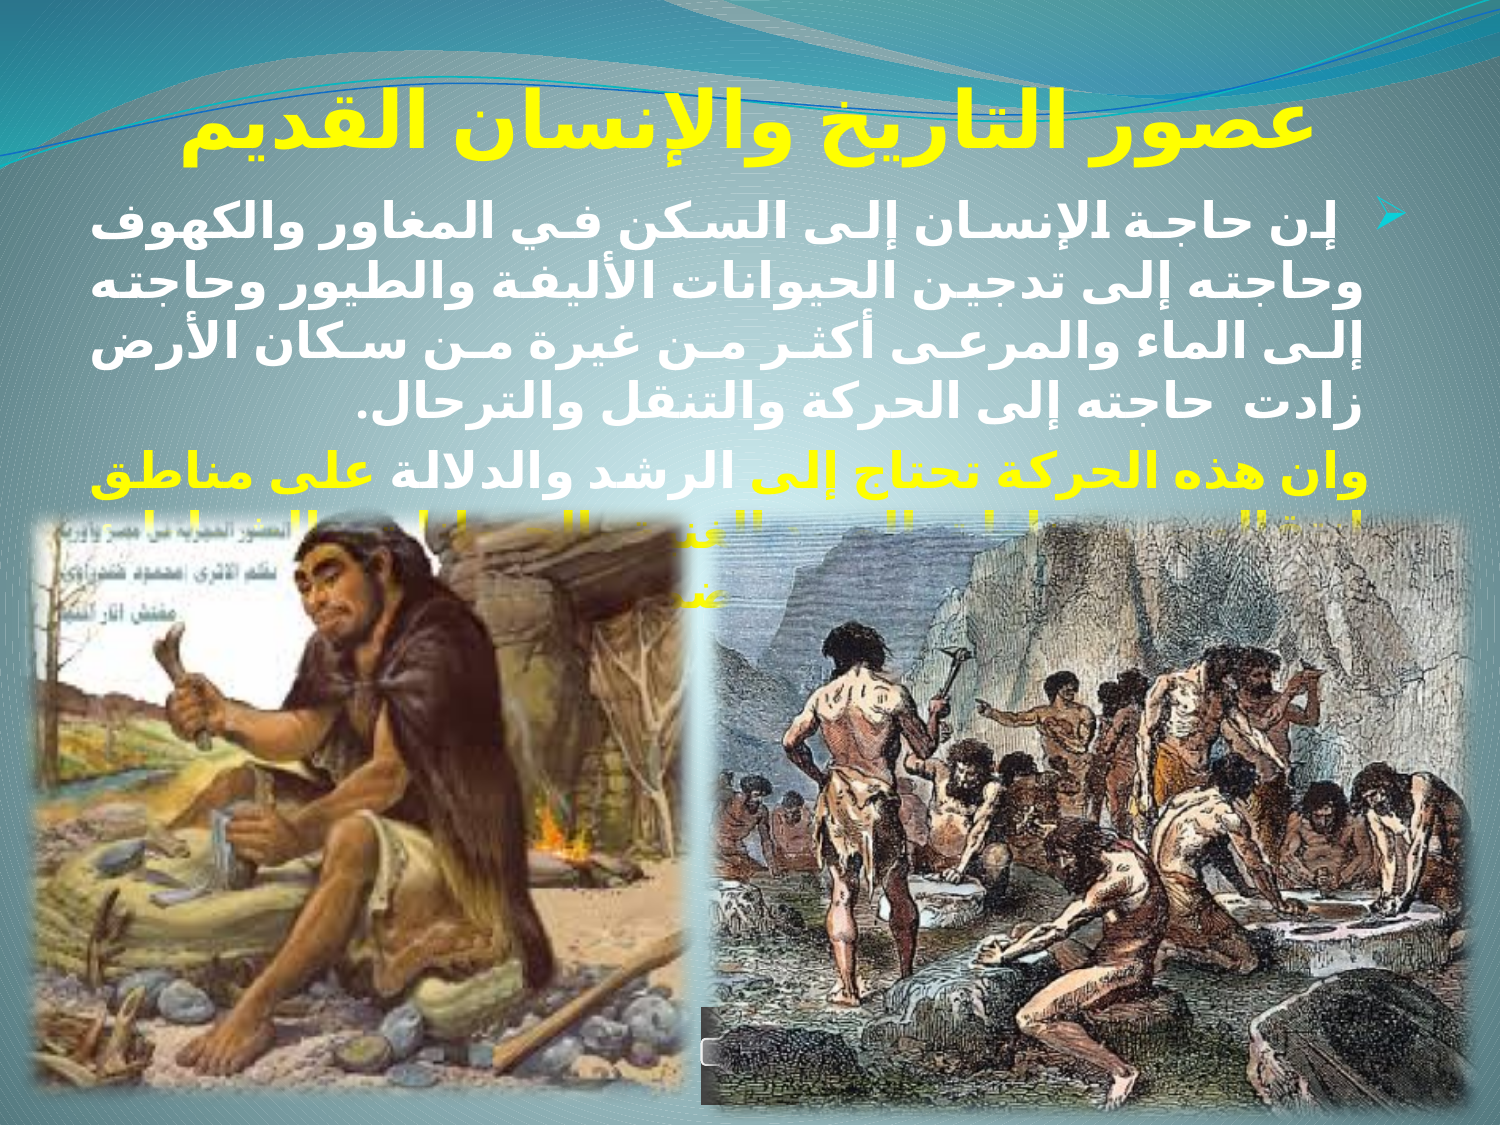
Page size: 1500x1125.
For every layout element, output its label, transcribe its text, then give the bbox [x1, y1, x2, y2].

title عصور التاريخ والإنسان القديم [75, 58, 1425, 164]
list إن حاجة الإنسان إلى السكن في المغاور والكهوف وحاجته إلى تدجين الحيوانات الأليفة والطيور وحاجته إلى الماء والمرعى أكثر من غيرة من سكان الأرض زادت حاجته إلى الحركة والتنقل والترحال. وان هذه الحركة تحتاج إلى الرشد والدلالة على مناطق انتقاله من مناطق الصيد الغنية بالحيوانات والشواطئ والغابات وكذلك الطريق ليضمن الأمان والغذاء. [75, 181, 1425, 502]
picture [17, 503, 1483, 1125]
